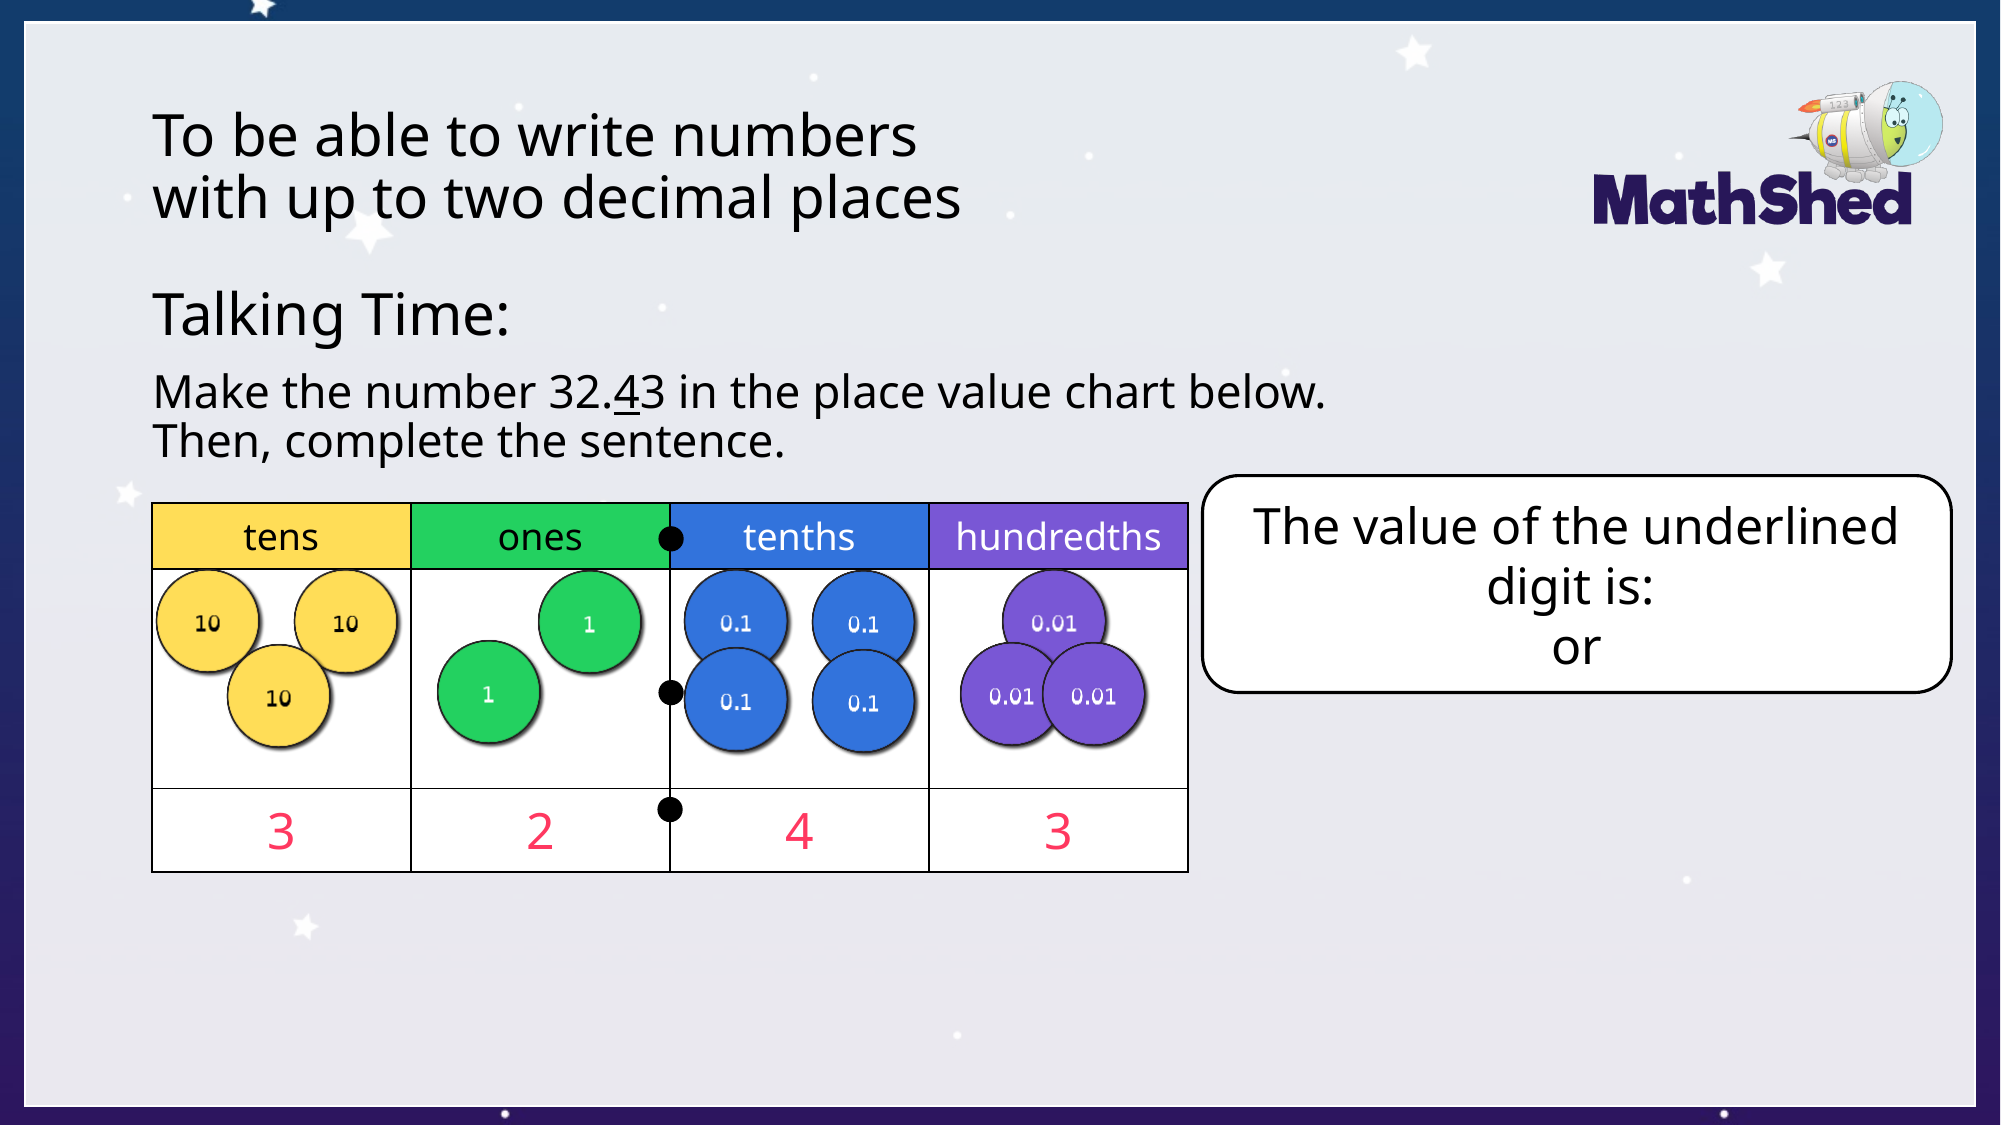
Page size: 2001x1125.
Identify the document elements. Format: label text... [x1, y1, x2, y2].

text_box [658, 679, 681, 706]
table_header ones [412, 504, 669, 568]
text_box The value of the underlined digit is: or [1201, 474, 1953, 694]
table_cell [930, 570, 1187, 788]
picture [0, 0, 2001, 1125]
text_box [657, 796, 683, 823]
table_cell 4 [671, 789, 928, 871]
table_cell [671, 570, 928, 788]
title To be able to write numbers with up to two decimal places [137, 59, 1578, 277]
table_header tenths [671, 504, 928, 568]
table_header hundredths [930, 504, 1187, 568]
table_cell 3 [930, 789, 1187, 871]
table_cell [412, 570, 669, 788]
list Talking Time: Make the number 32.43 in the place value chart below. Then, complete the sentence. [137, 277, 1863, 992]
table_cell [153, 570, 410, 788]
table_cell 3 [153, 789, 410, 871]
text_box [658, 526, 684, 552]
table_header tens [153, 504, 410, 568]
table_cell 2 [412, 789, 669, 871]
